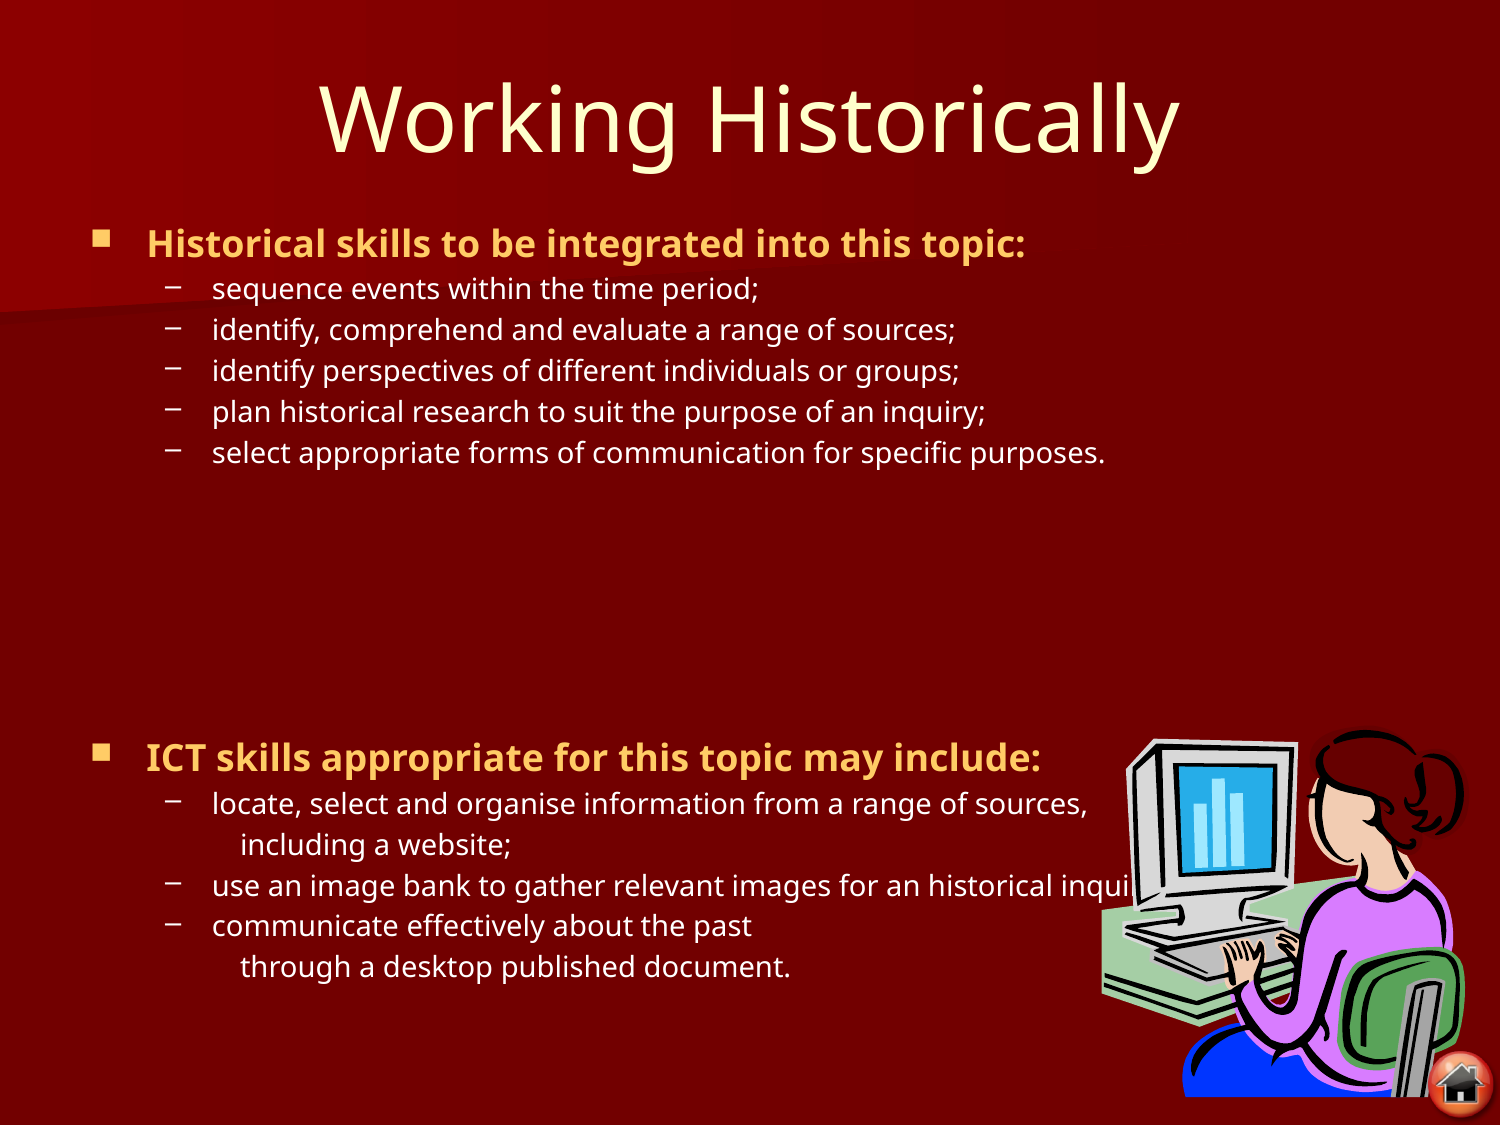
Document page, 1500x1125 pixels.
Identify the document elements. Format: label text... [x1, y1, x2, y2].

list Historical skills to be integrated into this topic: sequence events within the time period; identify, comprehend and evaluate a range of sources; identify perspectives of different individuals or groups; plan historical research to suit the purpose of an inquiry; select appropriate forms of communication for specific purposes. ICT skills appropriate for this topic may include: locate, select and organise information from a range of sources, including a website; use an image bank to gather relevant images for an historical inquiry; communicate effectively about the past through a desktop published document. [74, 212, 1426, 1006]
title Working Historically [74, 44, 1426, 188]
picture [1101, 724, 1500, 1125]
